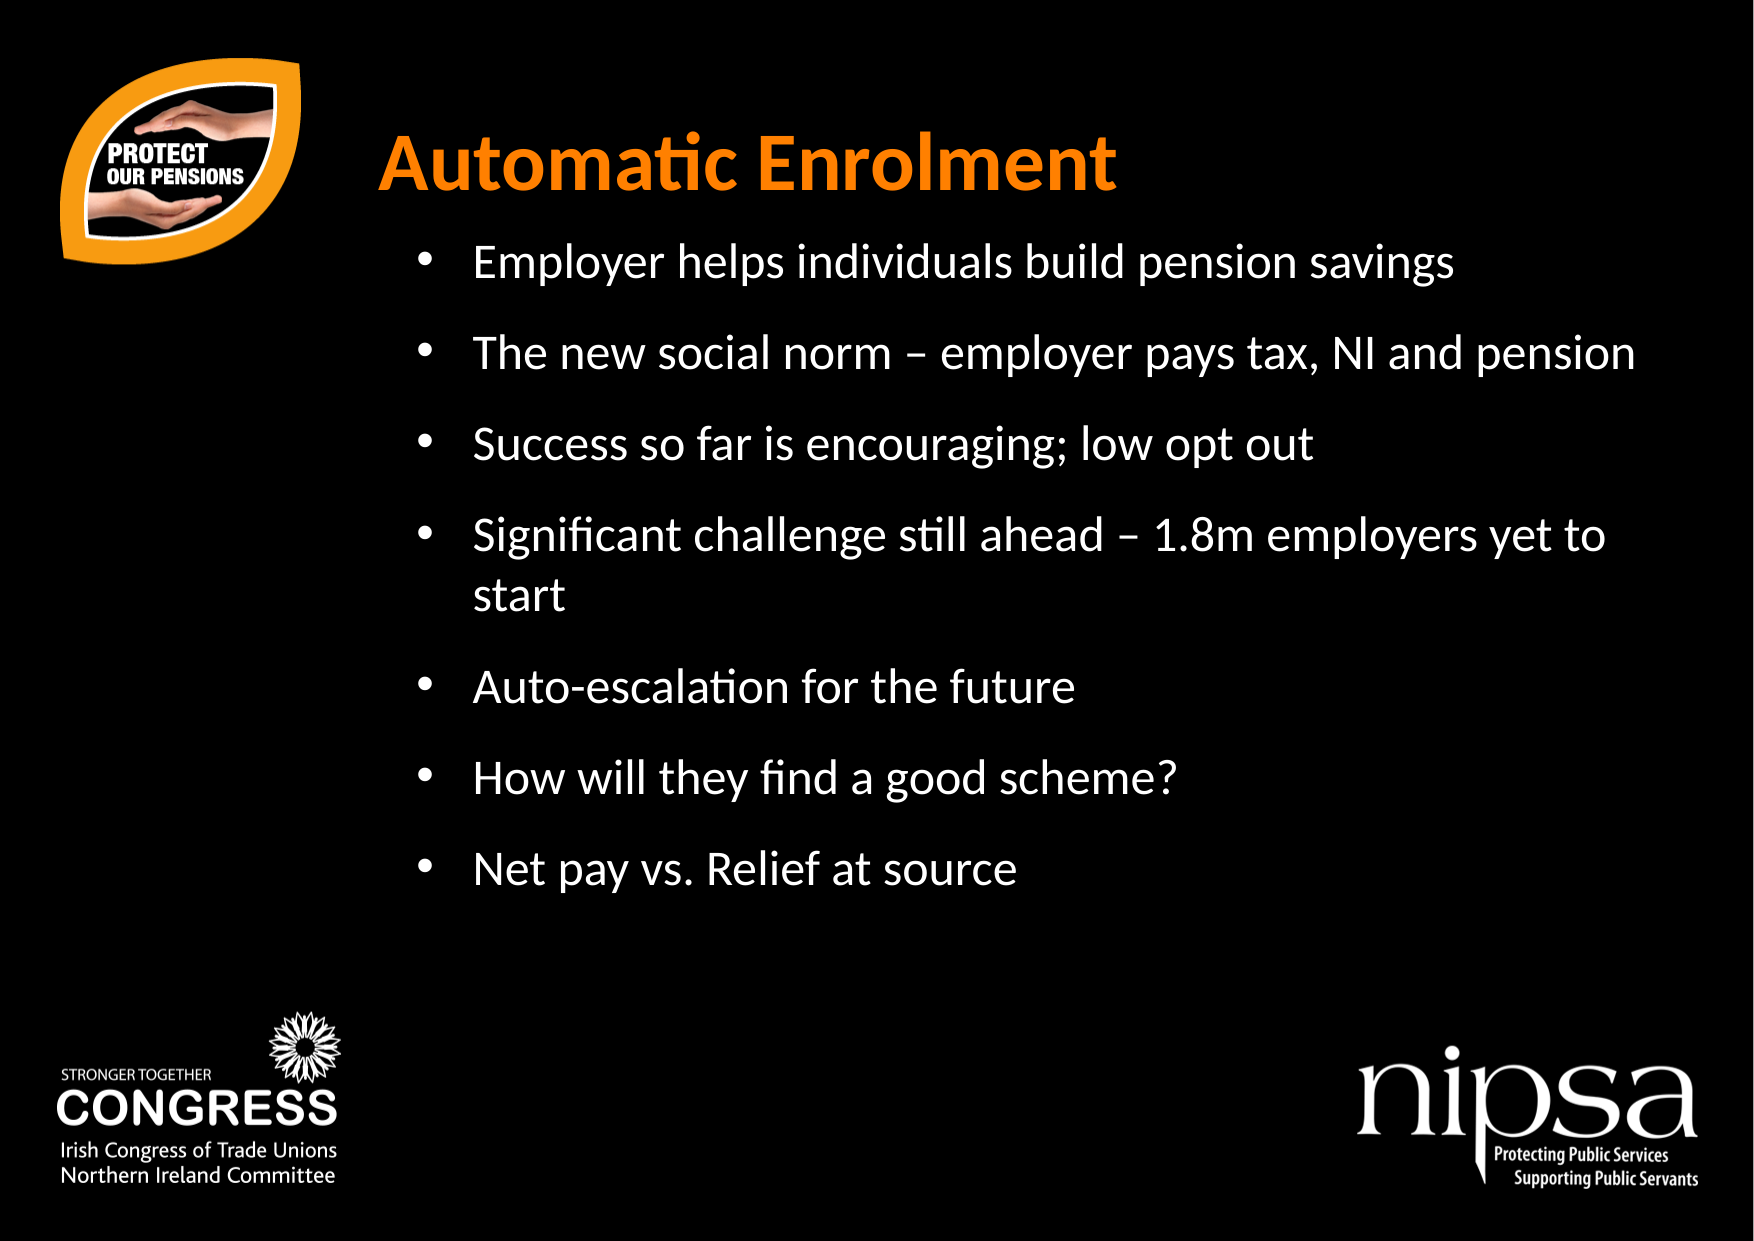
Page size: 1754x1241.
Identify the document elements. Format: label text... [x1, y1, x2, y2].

picture [0, 0, 1754, 1241]
text_box Automatic Enrolment [363, 100, 1653, 196]
text_box Employer helps individuals build pension savings The new social norm – employer pays tax, NI and pension Success so far is encouraging; low opt out Significant challenge still ahead – 1.8m employers yet to start Auto-escalation for the future How will they find a good scheme? Net pay vs. Relief at source [401, 220, 1655, 903]
